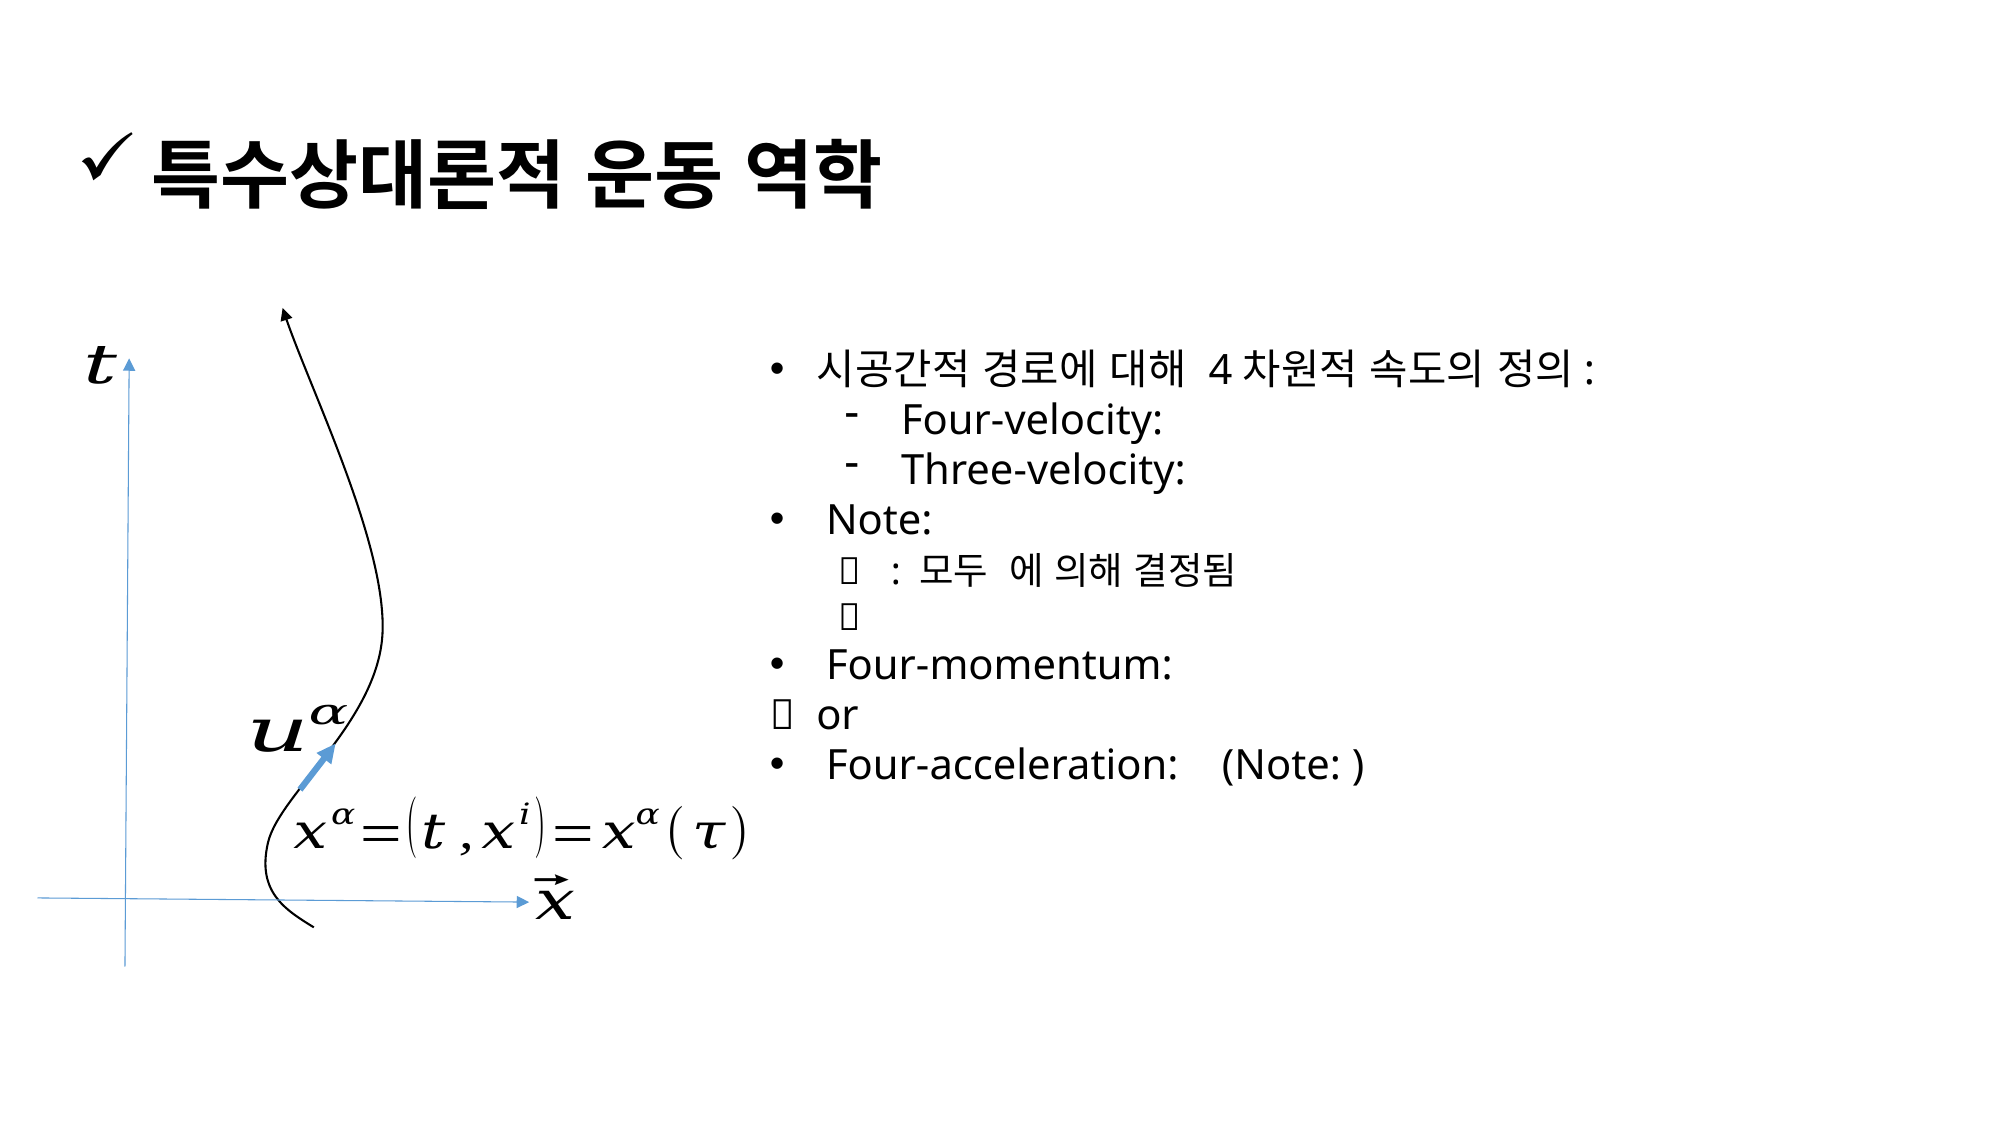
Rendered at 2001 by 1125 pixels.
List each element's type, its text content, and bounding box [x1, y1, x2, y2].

text_box [265, 789, 313, 897]
text_box 특수상대론적 운동 역학 [61, 120, 1363, 226]
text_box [124, 903, 130, 967]
text_box [280, 903, 314, 928]
text_box [280, 307, 383, 743]
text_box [37, 897, 530, 903]
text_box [299, 743, 336, 790]
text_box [124, 358, 130, 897]
